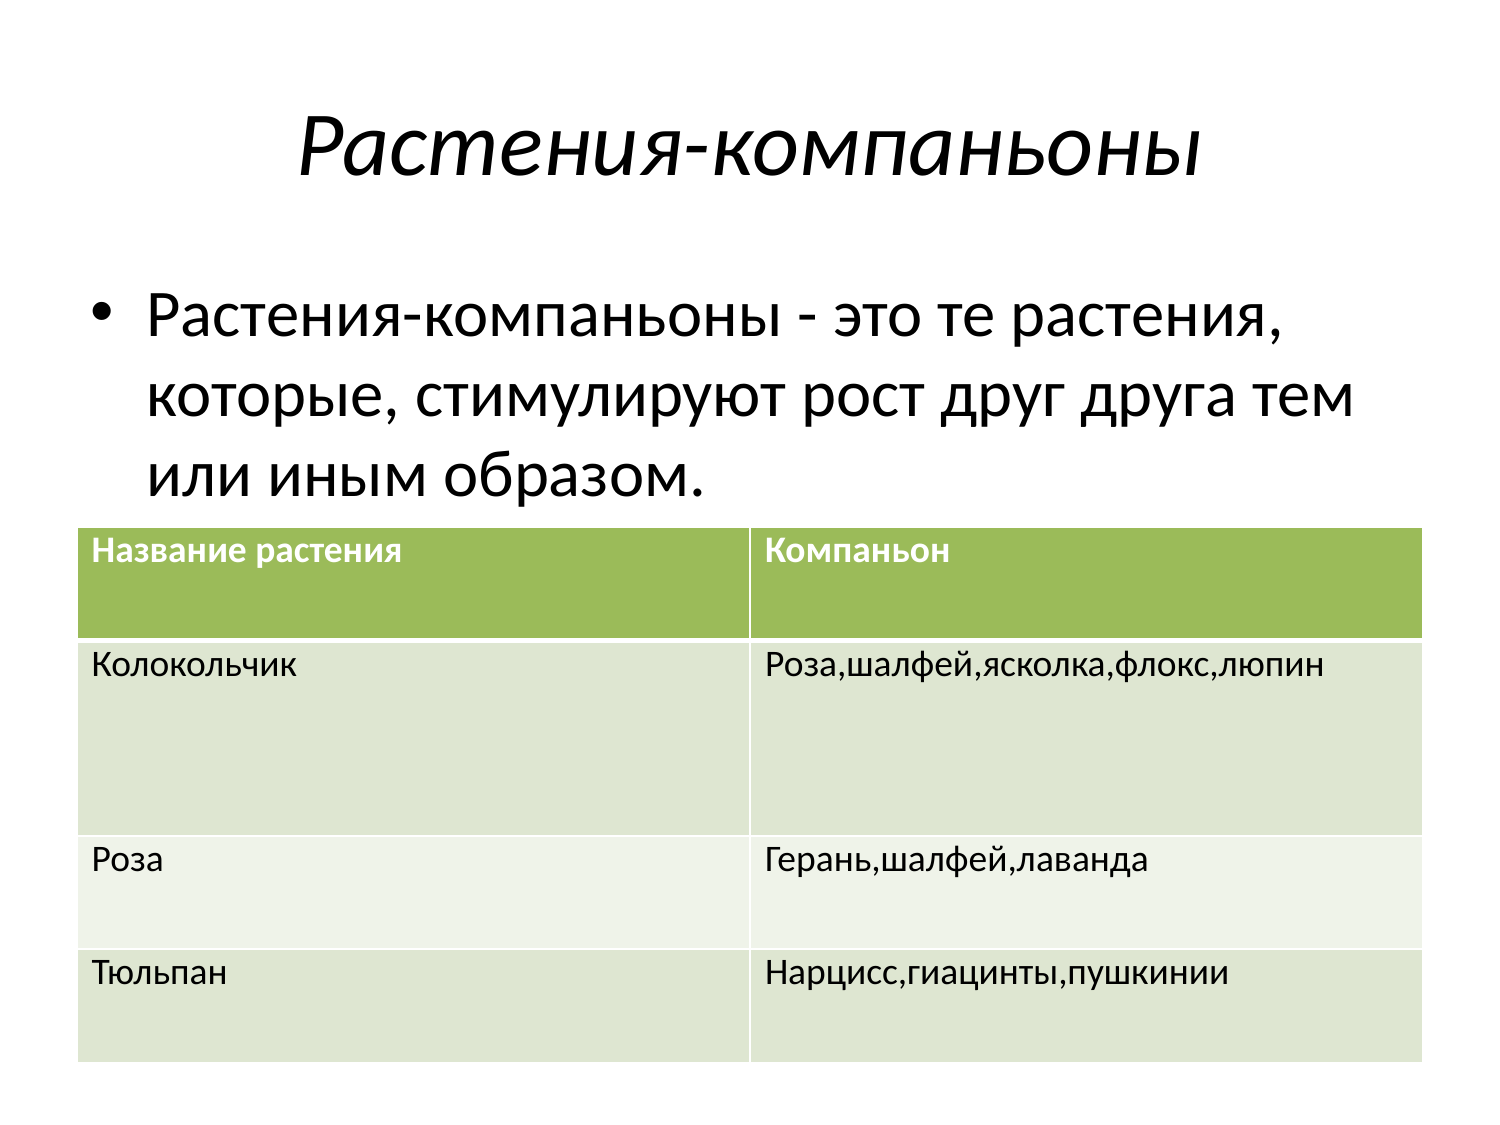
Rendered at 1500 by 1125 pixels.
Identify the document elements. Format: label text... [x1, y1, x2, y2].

list Растения-компаньоны - это те растения, которые, стимулируют рост друг друга тем или иным образом. [75, 262, 1425, 1005]
table_header Компаньон [751, 528, 1422, 638]
table_cell Нарцисс,гиацинты,пушкинии [751, 950, 1422, 1062]
title Растения-компаньоны [75, 45, 1425, 233]
table_header Название растения [78, 528, 749, 638]
table_cell Герань,шалфей,лаванда [751, 837, 1422, 948]
table_cell Роза [78, 837, 749, 948]
table_cell Тюльпан [78, 950, 749, 1062]
table_cell Колокольчик [78, 643, 749, 835]
table_cell Роза,шалфей,ясколка,флокс,люпин [751, 643, 1422, 835]
